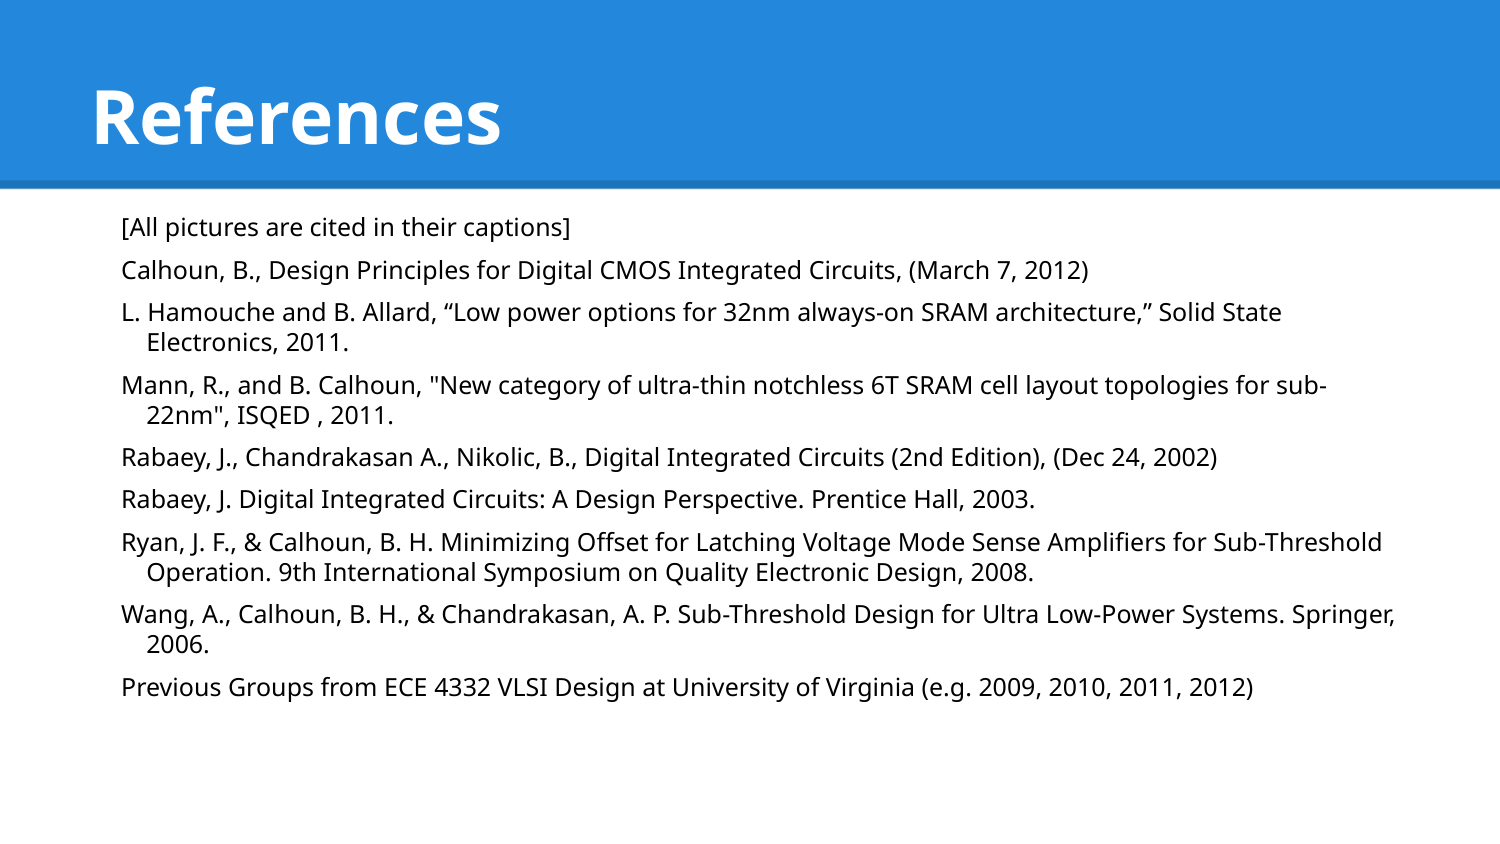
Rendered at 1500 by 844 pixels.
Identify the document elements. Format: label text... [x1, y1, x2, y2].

title References [75, 33, 1425, 175]
list [All pictures are cited in their captions] Calhoun, B., Design Principles for Digital CMOS Integrated Circuits, (March 7, 2012) L. Hamouche and B. Allard, “Low power options for 32nm always-on SRAM architecture,” Solid State Electronics, 2011. Mann, R., and B. Calhoun, "New category of ultra-thin notchless 6T SRAM cell layout topologies for sub-22nm", ISQED , 2011. Rabaey, J., Chandrakasan A., Nikolic, B., Digital Integrated Circuits (2nd Edition), (Dec 24, 2002) Rabaey, J. Digital Integrated Circuits: A Design Perspective. Prentice Hall, 2003. Ryan, J. F., & Calhoun, B. H. Minimizing Offset for Latching Voltage Mode Sense Amplifiers for Sub-Threshold Operation. 9th International Symposium on Quality Electronic Design, 2008. Wang, A., Calhoun, B. H., & Chandrakasan, A. P. Sub-Threshold Design for Ultra Low-Power Systems. Springer, 2006. Previous Groups from ECE 4332 VLSI Design at University of Virginia (e.g. 2009, 2010, 2011, 2012) [75, 196, 1425, 808]
